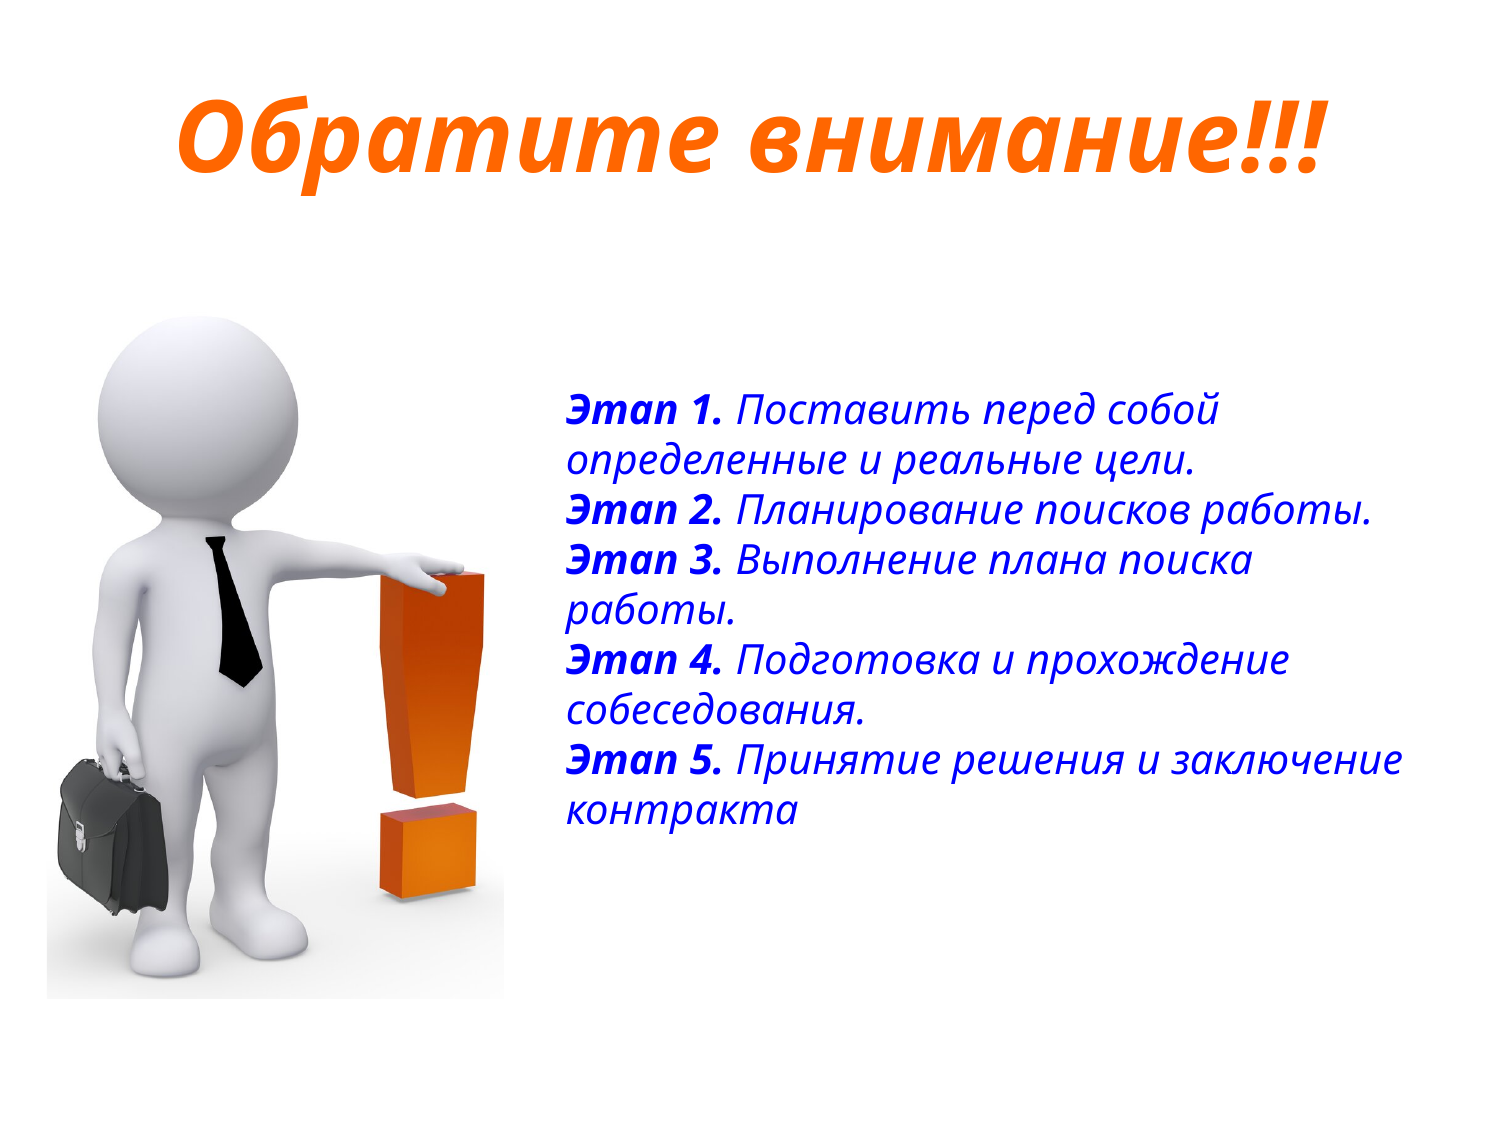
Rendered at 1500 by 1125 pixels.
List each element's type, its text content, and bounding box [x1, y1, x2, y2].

picture [46, 292, 505, 999]
text_box Этап 1. Поставить перед собой определенные и реальные цели. Этап 2. Планирование поисков работы. Этап 3. Выполнение плана поиска работы. Этап 4. Подготовка и прохождение собеседования. Этап 5. Принятие решения и заключение контракта [550, 374, 1430, 928]
text_box Обратите внимание!!! [74, 11, 1425, 253]
